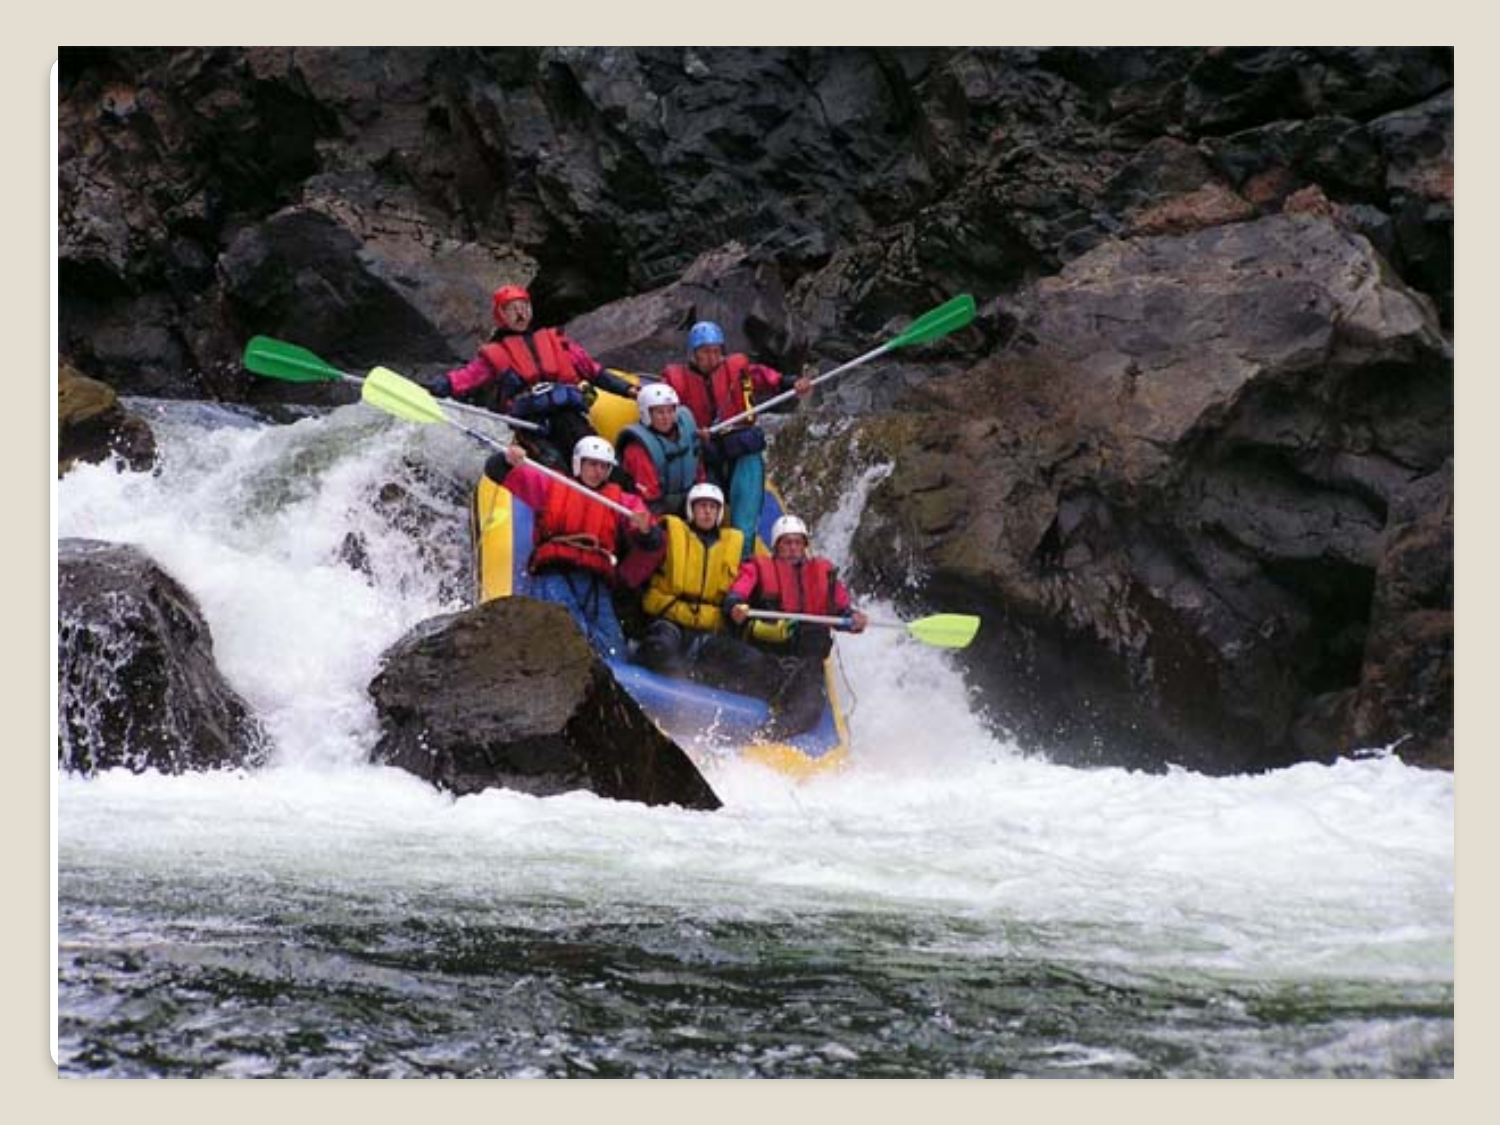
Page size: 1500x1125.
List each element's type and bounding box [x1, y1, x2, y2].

picture [58, 46, 1454, 1079]
